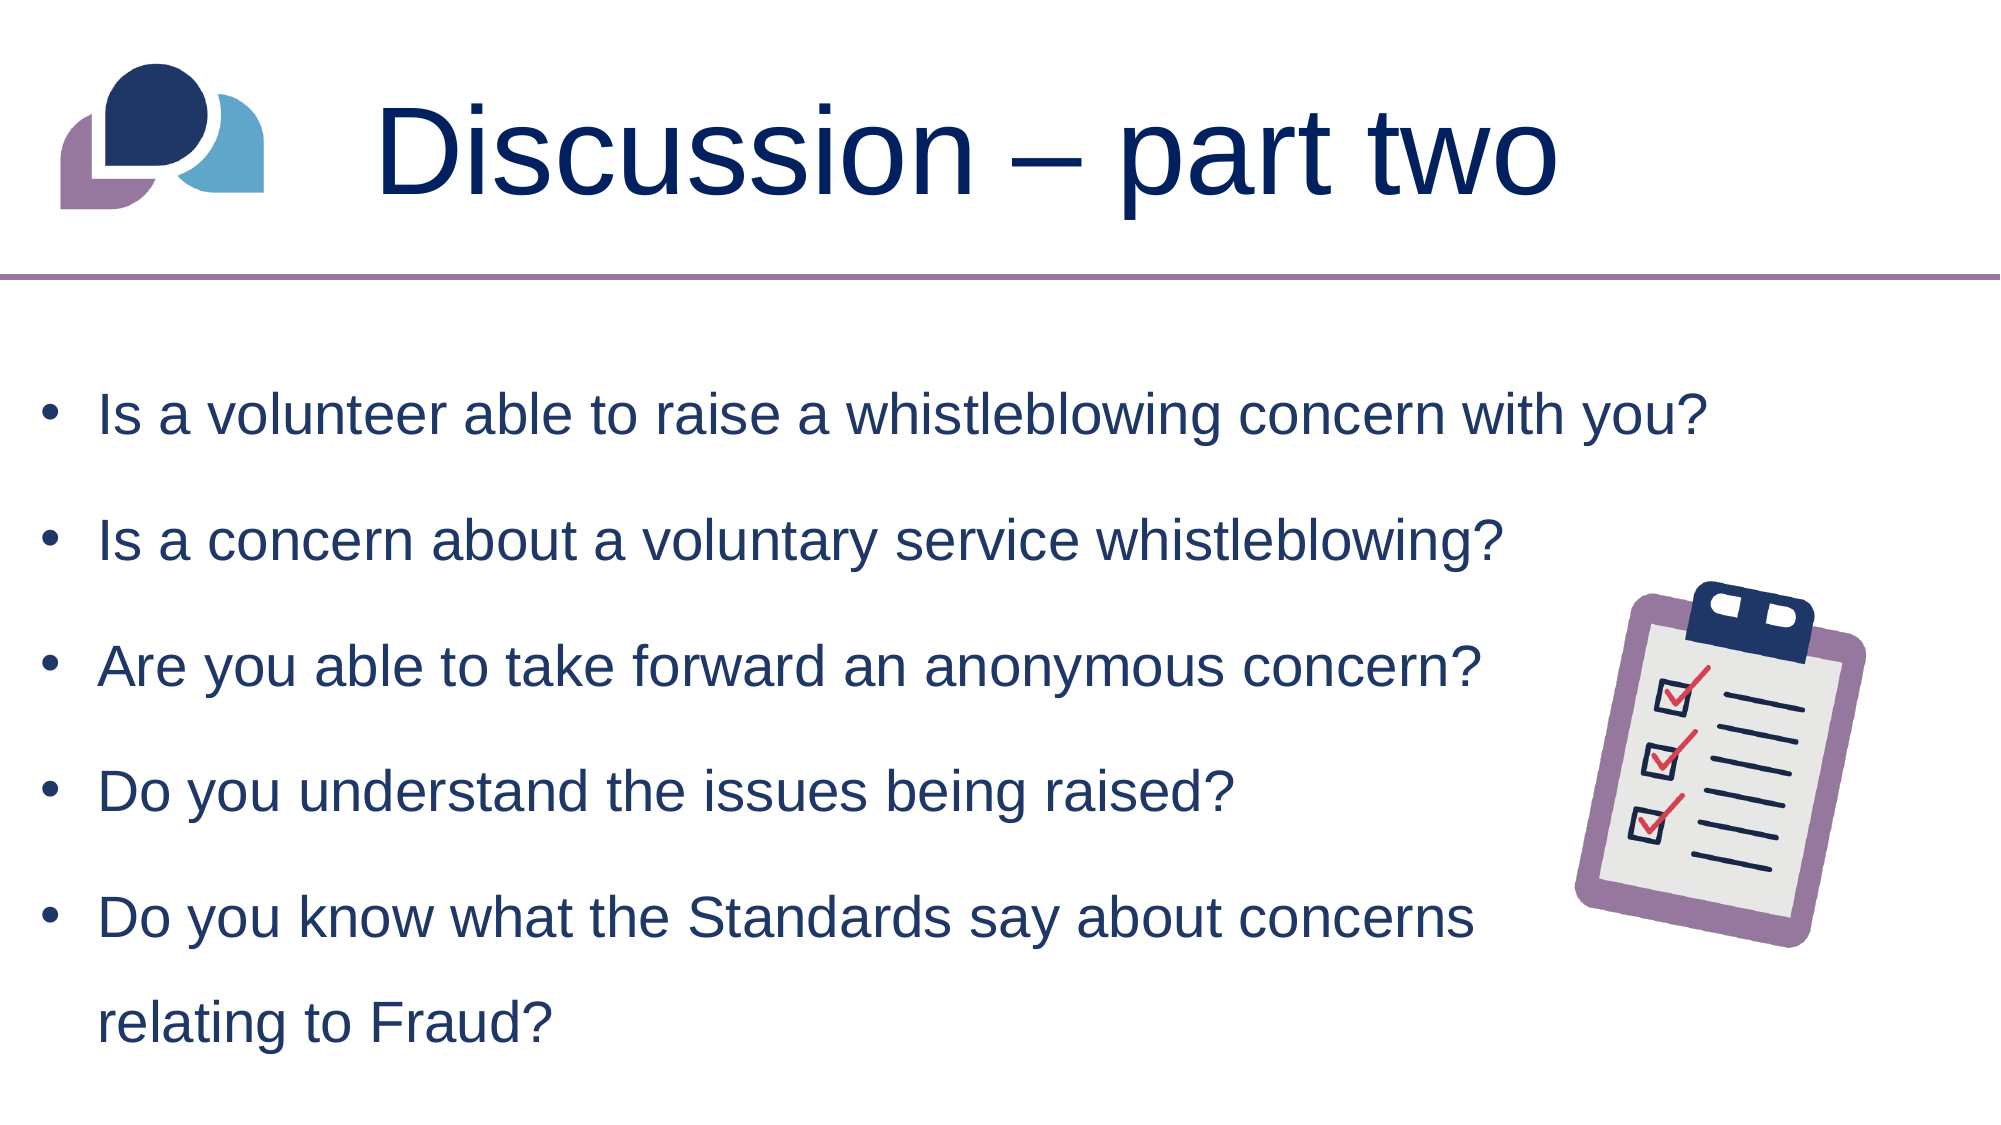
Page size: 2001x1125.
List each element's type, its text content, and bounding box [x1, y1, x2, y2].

picture [1446, 482, 2000, 1036]
subtitle Is a volunteer able to raise a whistleblowing concern with you? Is a concern about a voluntary service whistleblowing? Are you able to take forward an anonymous concern? Do you understand the issues being raised? Do you know what the Standards say about concerns relating to Fraud? [25, 333, 1931, 1040]
picture [58, 54, 268, 222]
title Discussion – part two [358, 46, 1859, 230]
